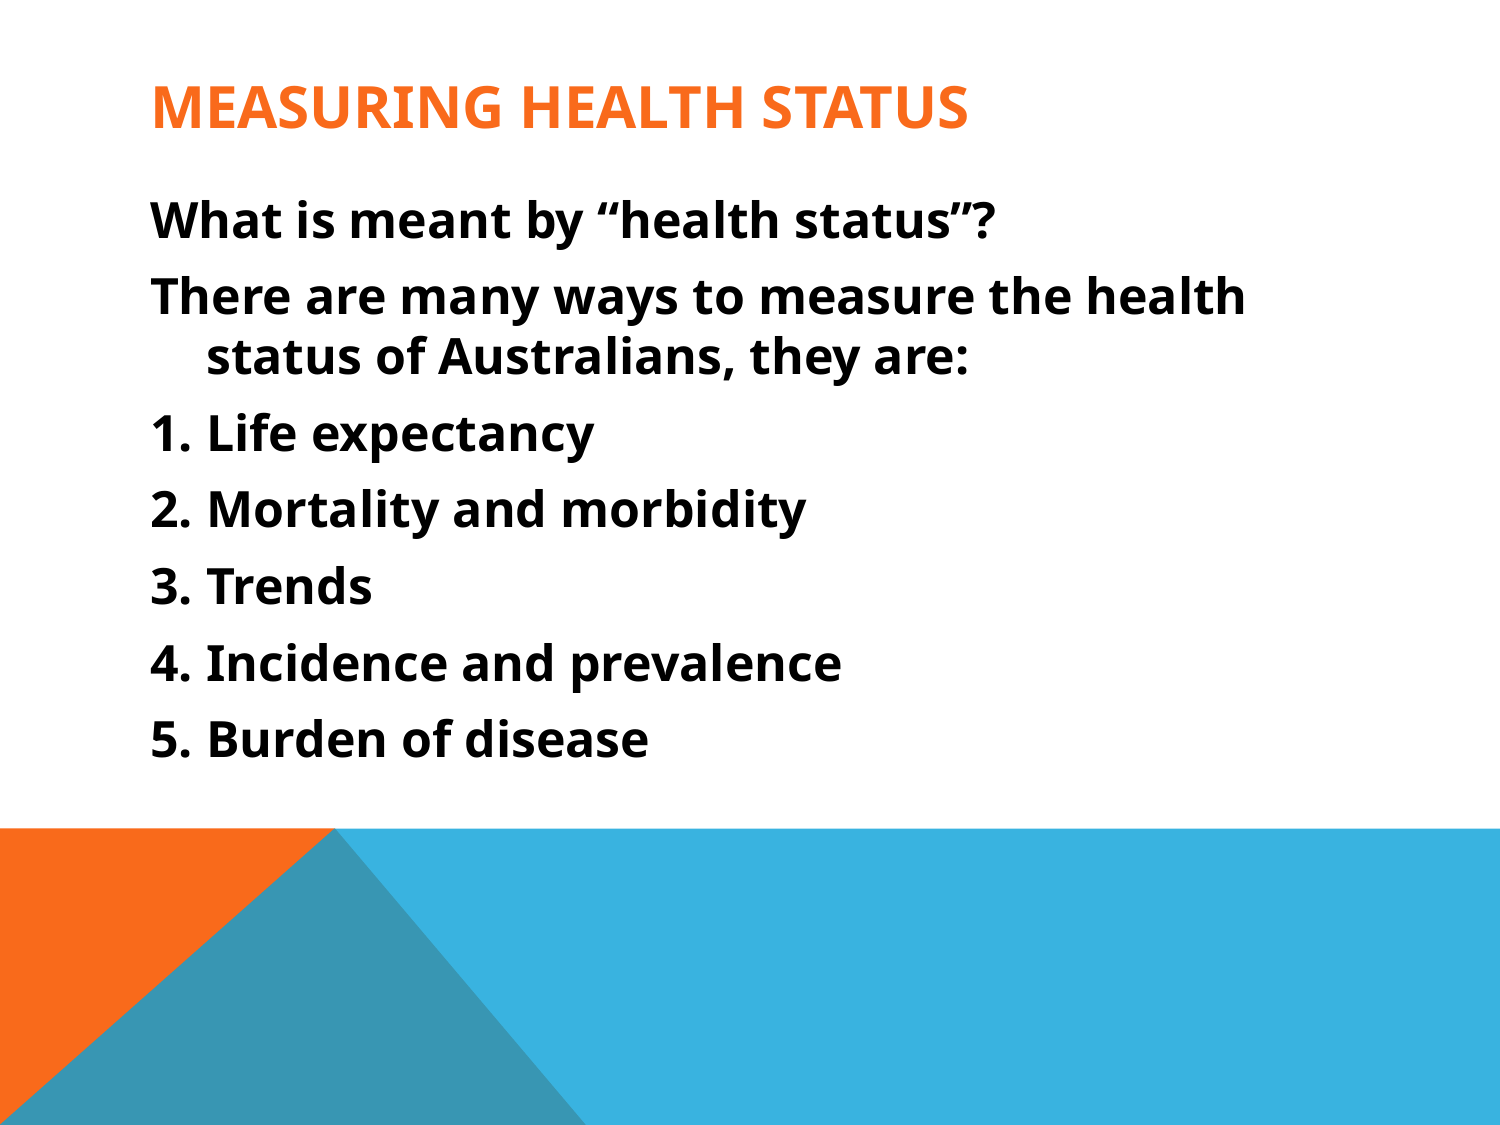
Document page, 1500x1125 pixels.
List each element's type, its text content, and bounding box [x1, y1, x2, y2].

list What is meant by “health status”? There are many ways to measure the health status of Australians, they are: Life expectancy Mortality and morbidity Trends Incidence and prevalence Burden of disease [135, 180, 1369, 768]
title Measuring health status [135, 60, 1369, 150]
